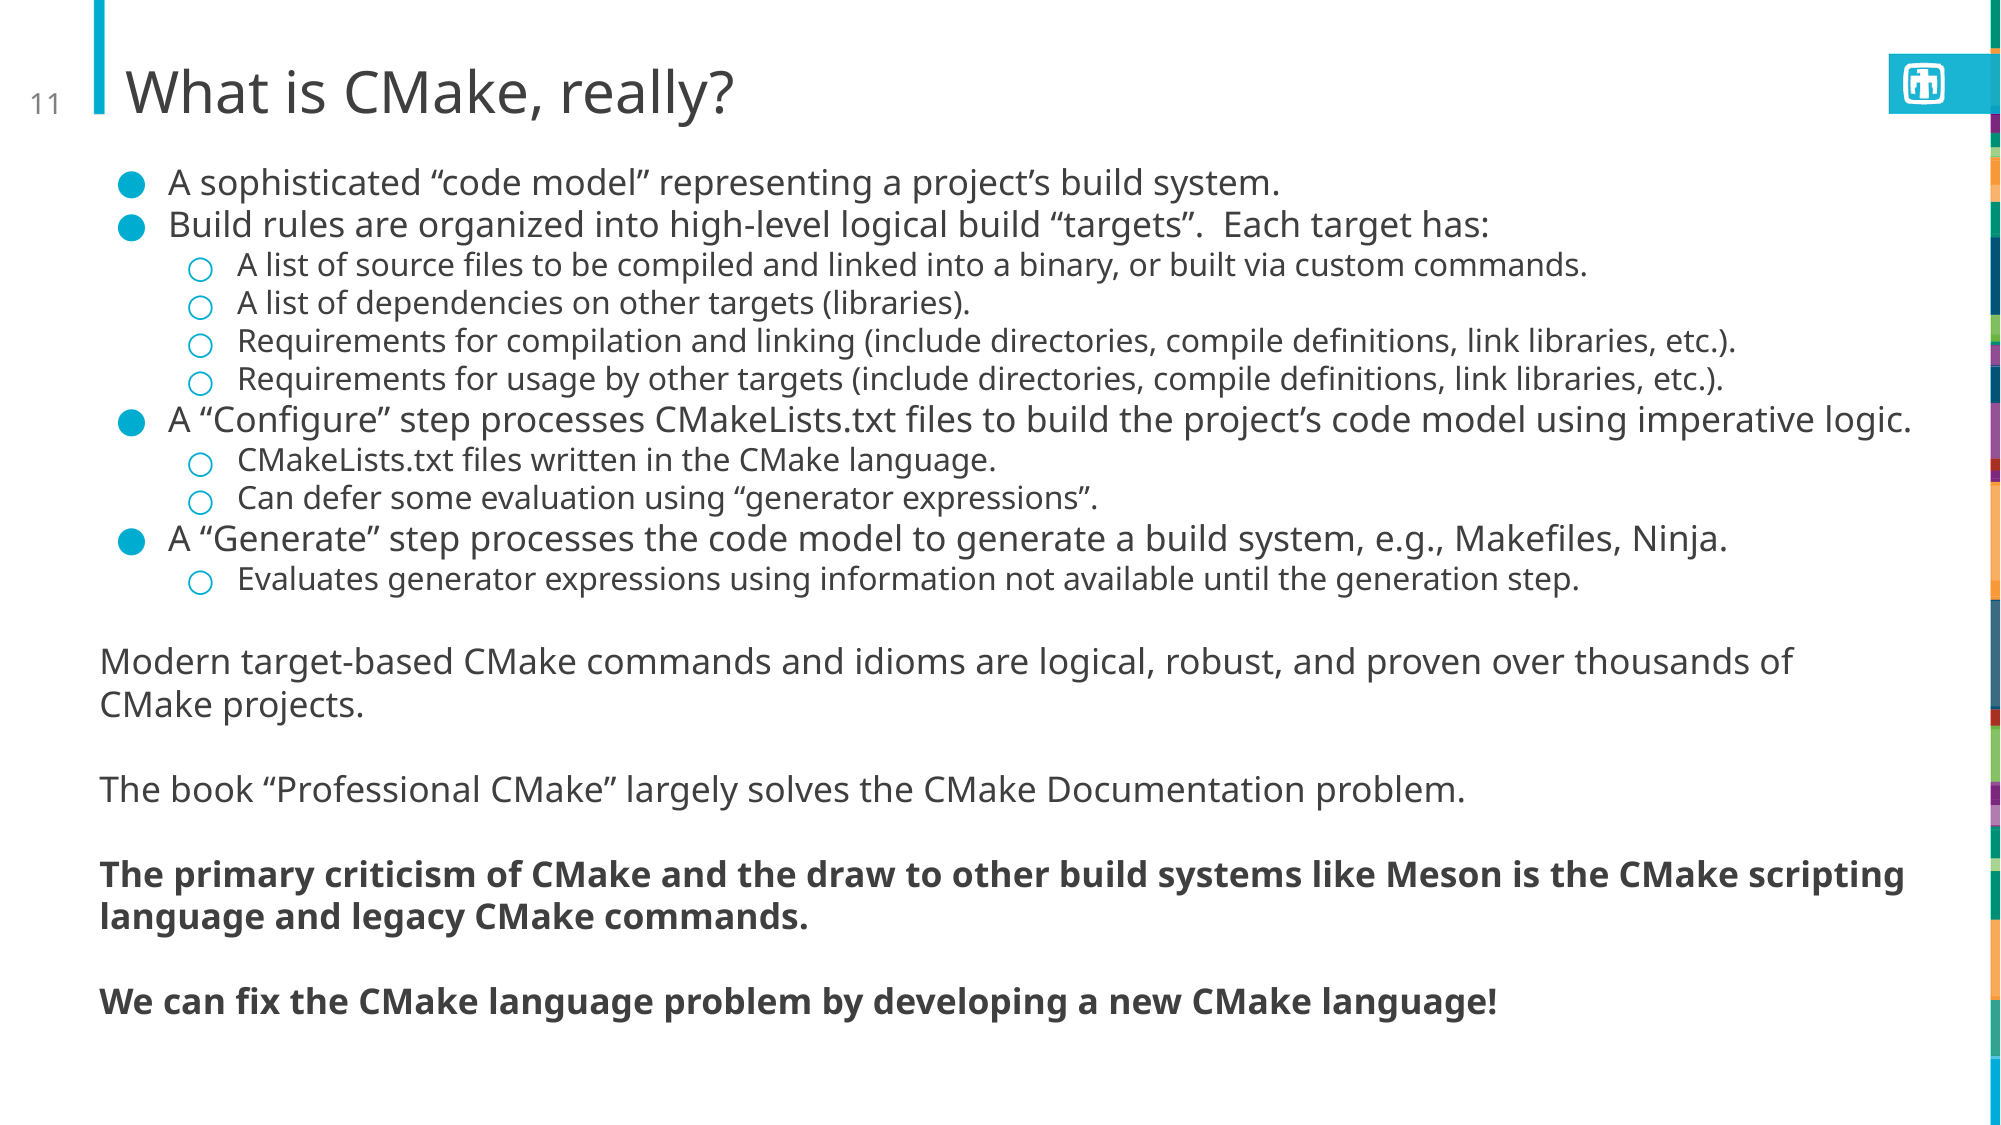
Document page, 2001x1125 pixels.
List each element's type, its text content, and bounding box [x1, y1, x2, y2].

slide_number 11 [0, 58, 92, 153]
title What is CMake, really? [118, 58, 1838, 152]
picture [0, 0, 2001, 1125]
list A sophisticated “code model” representing a project’s build system. Build rules are organized into high-level logical build “targets”. Each target has: A list of source files to be compiled and linked into a binary, or built via custom commands. A list of dependencies on other targets (libraries). Requirements for compilation and linking (include directories, compile definitions, link libraries, etc.). Requirements for usage by other targets (include directories, compile definitions, link libraries, etc.). A “Configure” step processes CMakeLists.txt files to build the project’s code model using imperative logic. CMakeLists.txt files written in the CMake language. Can defer some evaluation using “generator expressions”. A “Generate” step processes the code model to generate a build system, e.g., Makefiles, Ninja. Evaluates generator expressions using information not available until the generation step. Modern target-based CMake commands and idioms are logical, robust, and proven over thousands of CMake projects. The book “Professional CMake” largely solves the CMake Documentation problem. The primary criticism of CMake and the draw to other build systems like Meson is the CMake scripting language and legacy CMake commands. We can fix the CMake language problem by developing a new CMake language! [91, 152, 1922, 1064]
